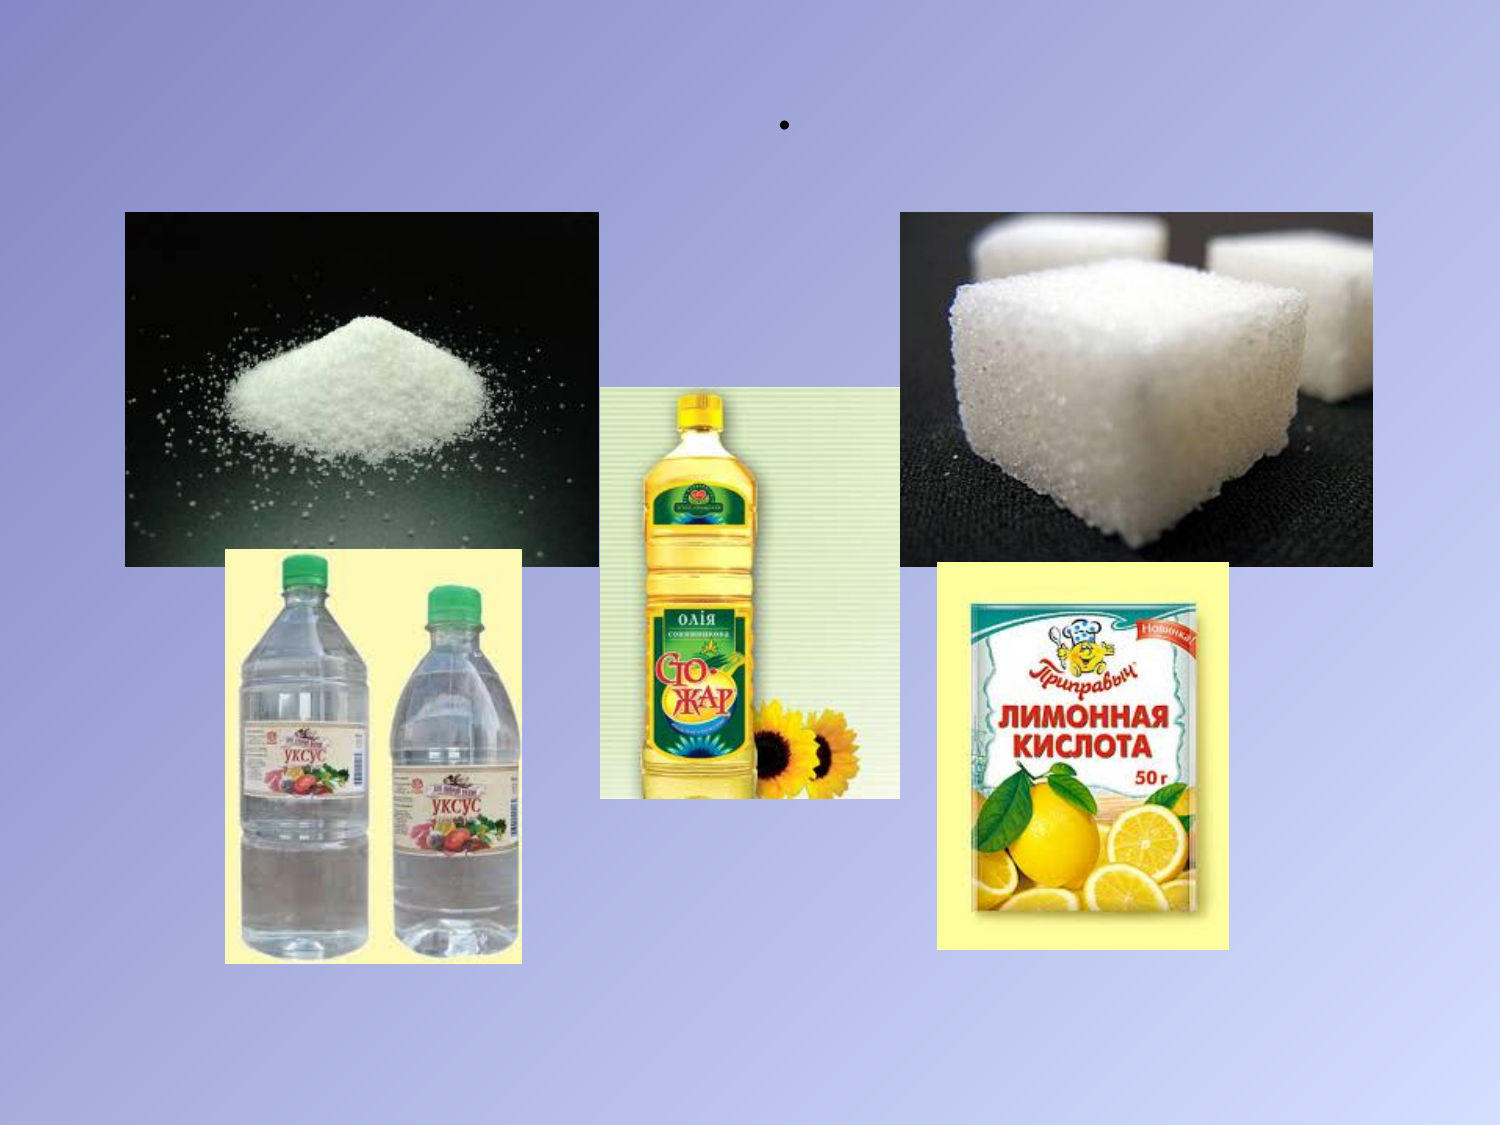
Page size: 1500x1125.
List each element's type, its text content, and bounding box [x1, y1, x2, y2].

title . [124, 24, 1463, 176]
picture [124, 212, 1373, 965]
